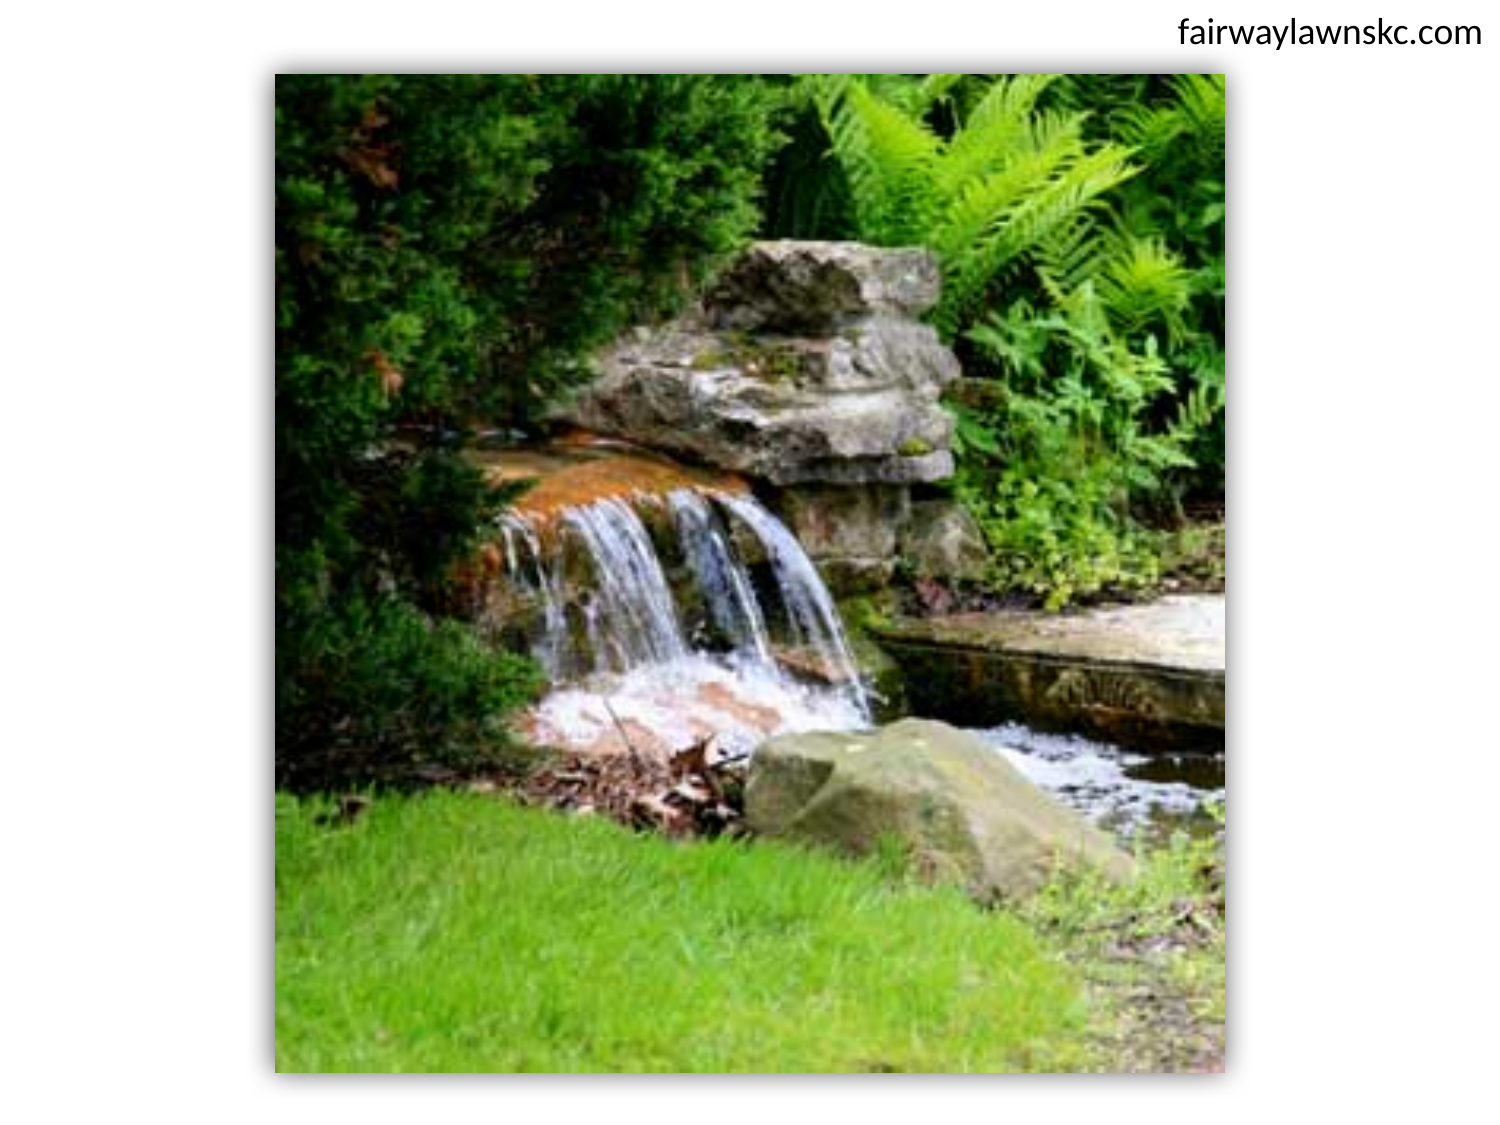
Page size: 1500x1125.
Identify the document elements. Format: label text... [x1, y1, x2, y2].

text_box fairwaylawnskc.com [1163, 0, 1499, 60]
picture [274, 74, 1226, 1073]
